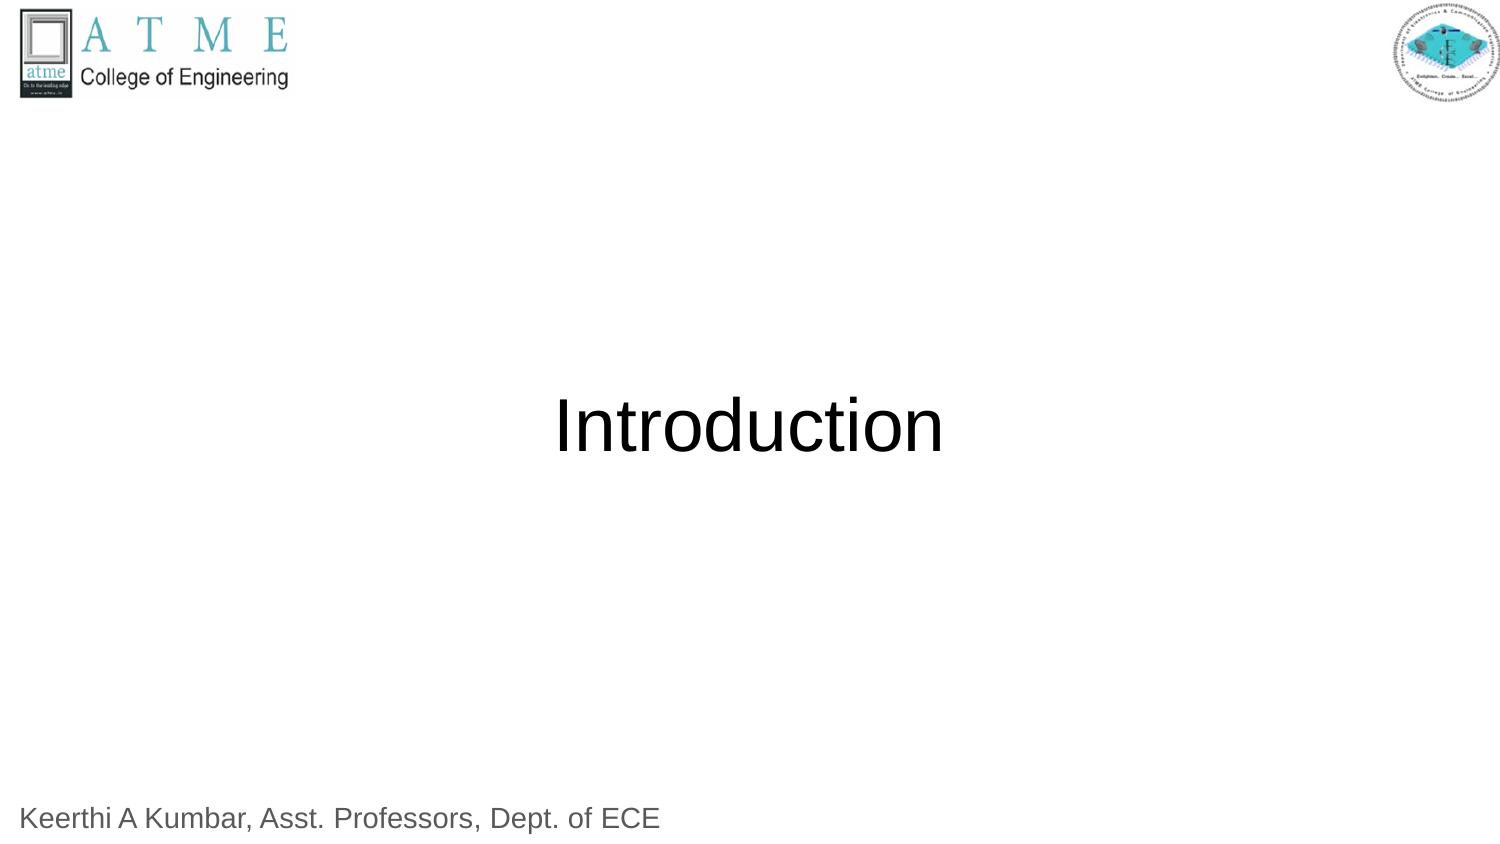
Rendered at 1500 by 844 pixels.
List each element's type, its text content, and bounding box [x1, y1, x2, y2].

title Introduction [51, 352, 1449, 491]
picture [17, 6, 295, 99]
picture [1389, 1, 1500, 104]
